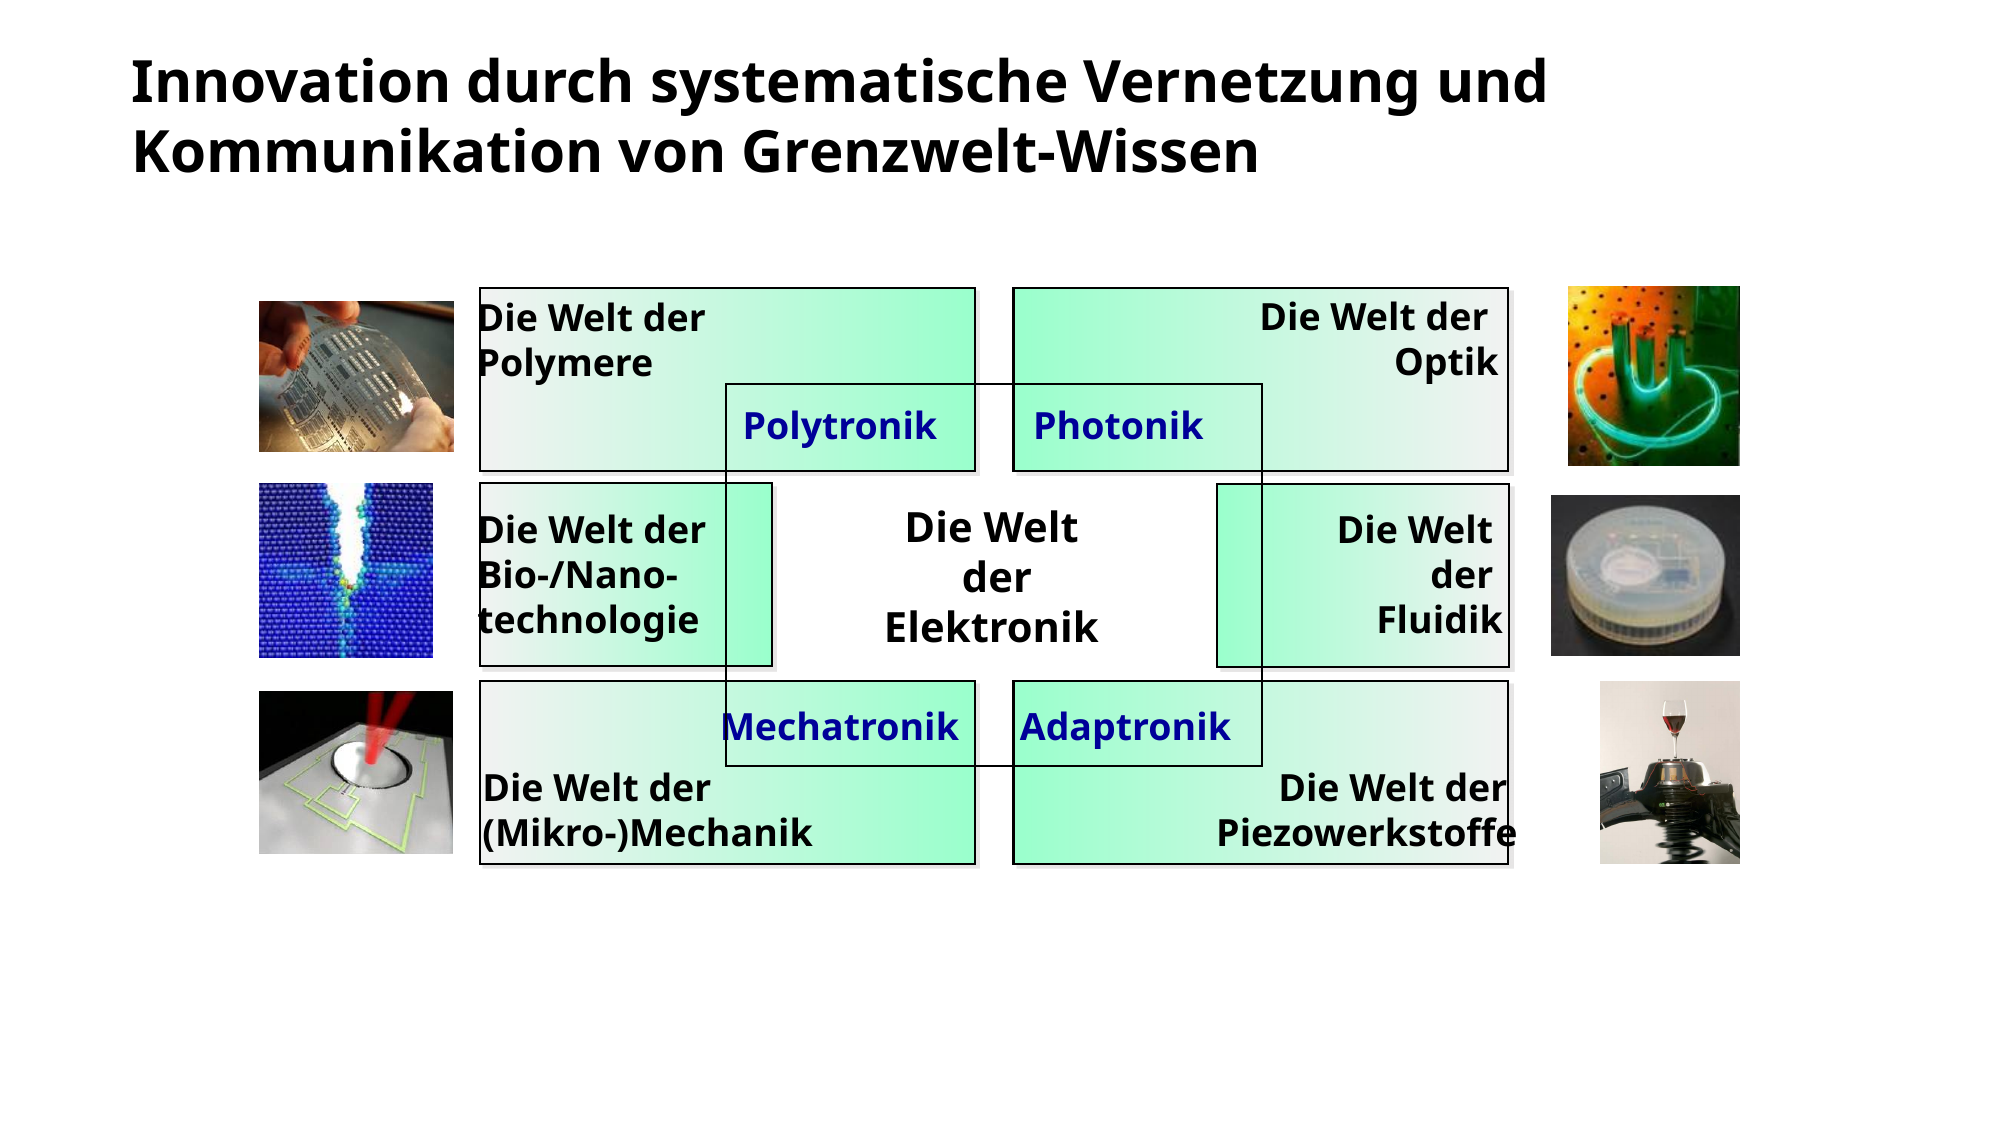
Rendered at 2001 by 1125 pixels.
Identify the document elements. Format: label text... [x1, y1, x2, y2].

picture [1568, 286, 1740, 466]
text_box Die Welt der Polymere [461, 286, 731, 392]
text_box [1013, 767, 1509, 864]
text_box Die Welt der Fluidik [1321, 498, 1518, 649]
picture [259, 301, 454, 452]
picture [259, 483, 433, 658]
picture [1551, 495, 1740, 656]
text_box [1263, 391, 1509, 471]
text_box Die Welt der Bio-/Nano- technologie [462, 498, 724, 649]
text_box [479, 483, 724, 498]
text_box Die Welt der Piezowerkstoffe [1201, 756, 1533, 862]
text_box [1263, 483, 1510, 667]
text_box Die Welt der Optik [1244, 285, 1514, 391]
picture [1600, 681, 1740, 864]
text_box [479, 680, 724, 756]
text_box [479, 649, 724, 667]
text_box [1013, 287, 1244, 383]
text_box [479, 767, 975, 864]
text_box [731, 287, 975, 383]
text_box [1263, 680, 1509, 756]
text_box Die Welt der (Mikro-)Mechanik [467, 756, 828, 862]
text_box [479, 392, 724, 471]
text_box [724, 384, 1263, 767]
picture [259, 691, 453, 854]
text_box Innovation durch systematische Vernetzung und Kommunikation von Grenzwelt-Wissen [116, 36, 1565, 192]
